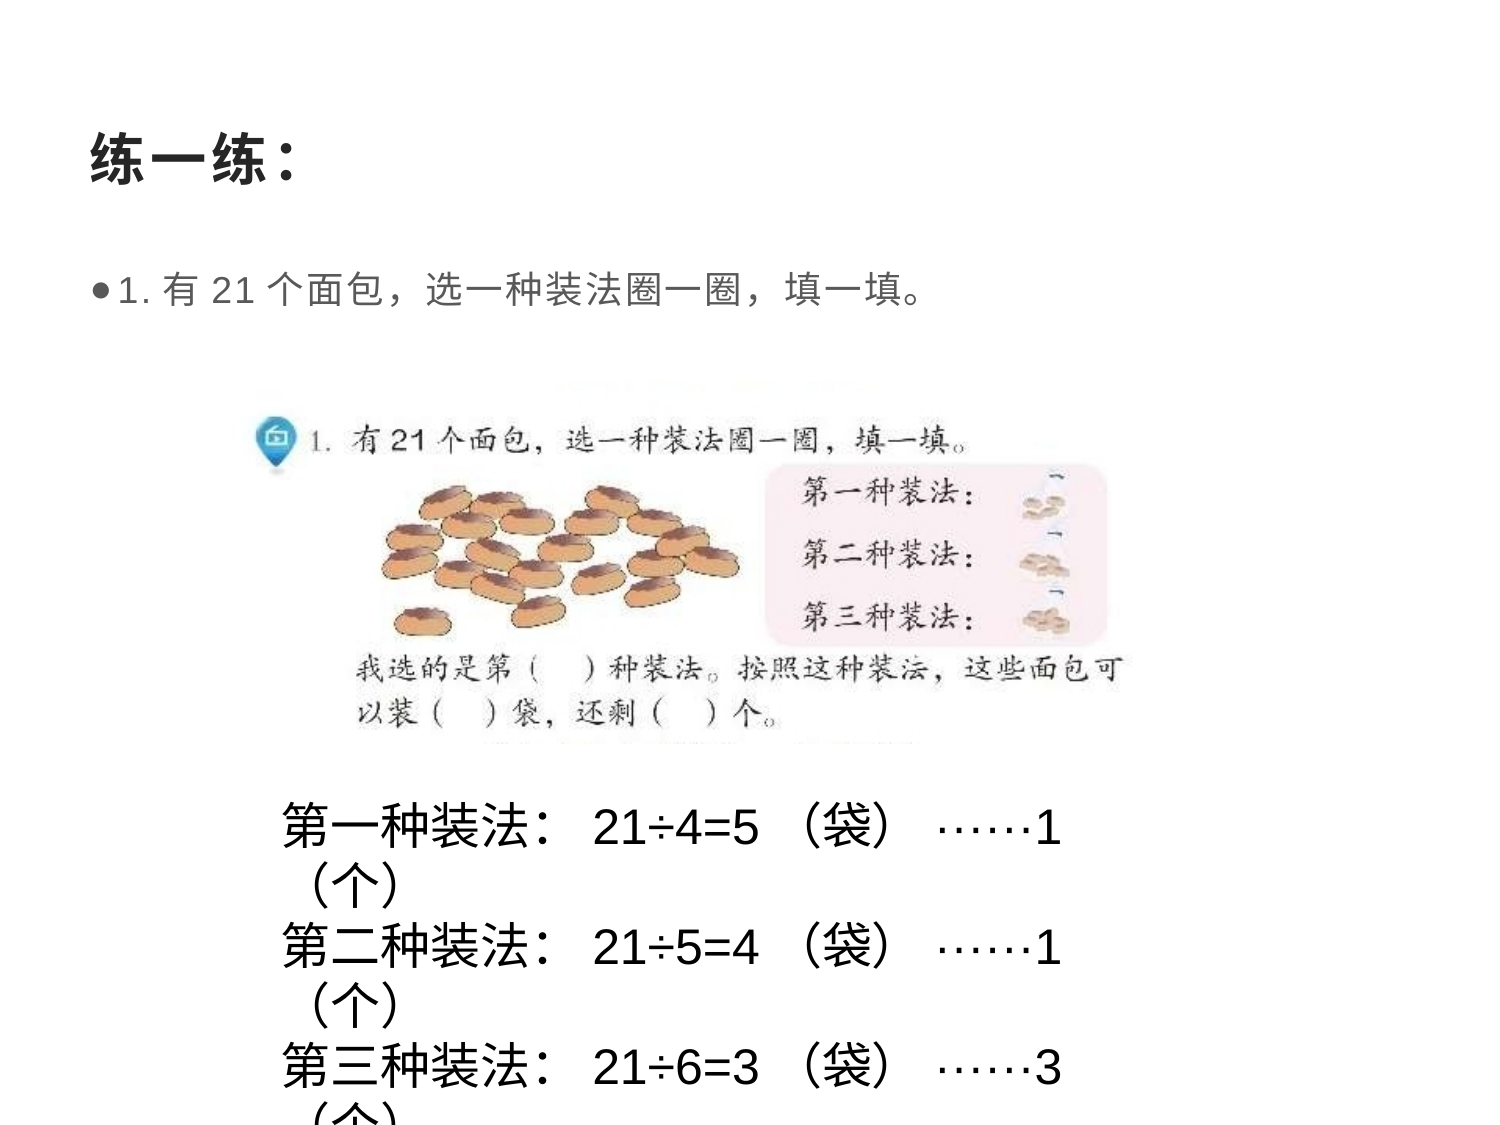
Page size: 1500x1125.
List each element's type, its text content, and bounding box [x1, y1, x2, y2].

list 1.有21个面包，选一种装法圈一圈，填一填。 [74, 244, 1425, 1026]
text_box 第一种装法：21÷4=5（袋）······1（个） 第二种装法：21÷5=4（袋）······1（个） 第三种装法：21÷6=3（袋）······3（个） [265, 786, 1223, 1125]
title 练一练： [74, 99, 1425, 216]
picture [233, 381, 1267, 744]
